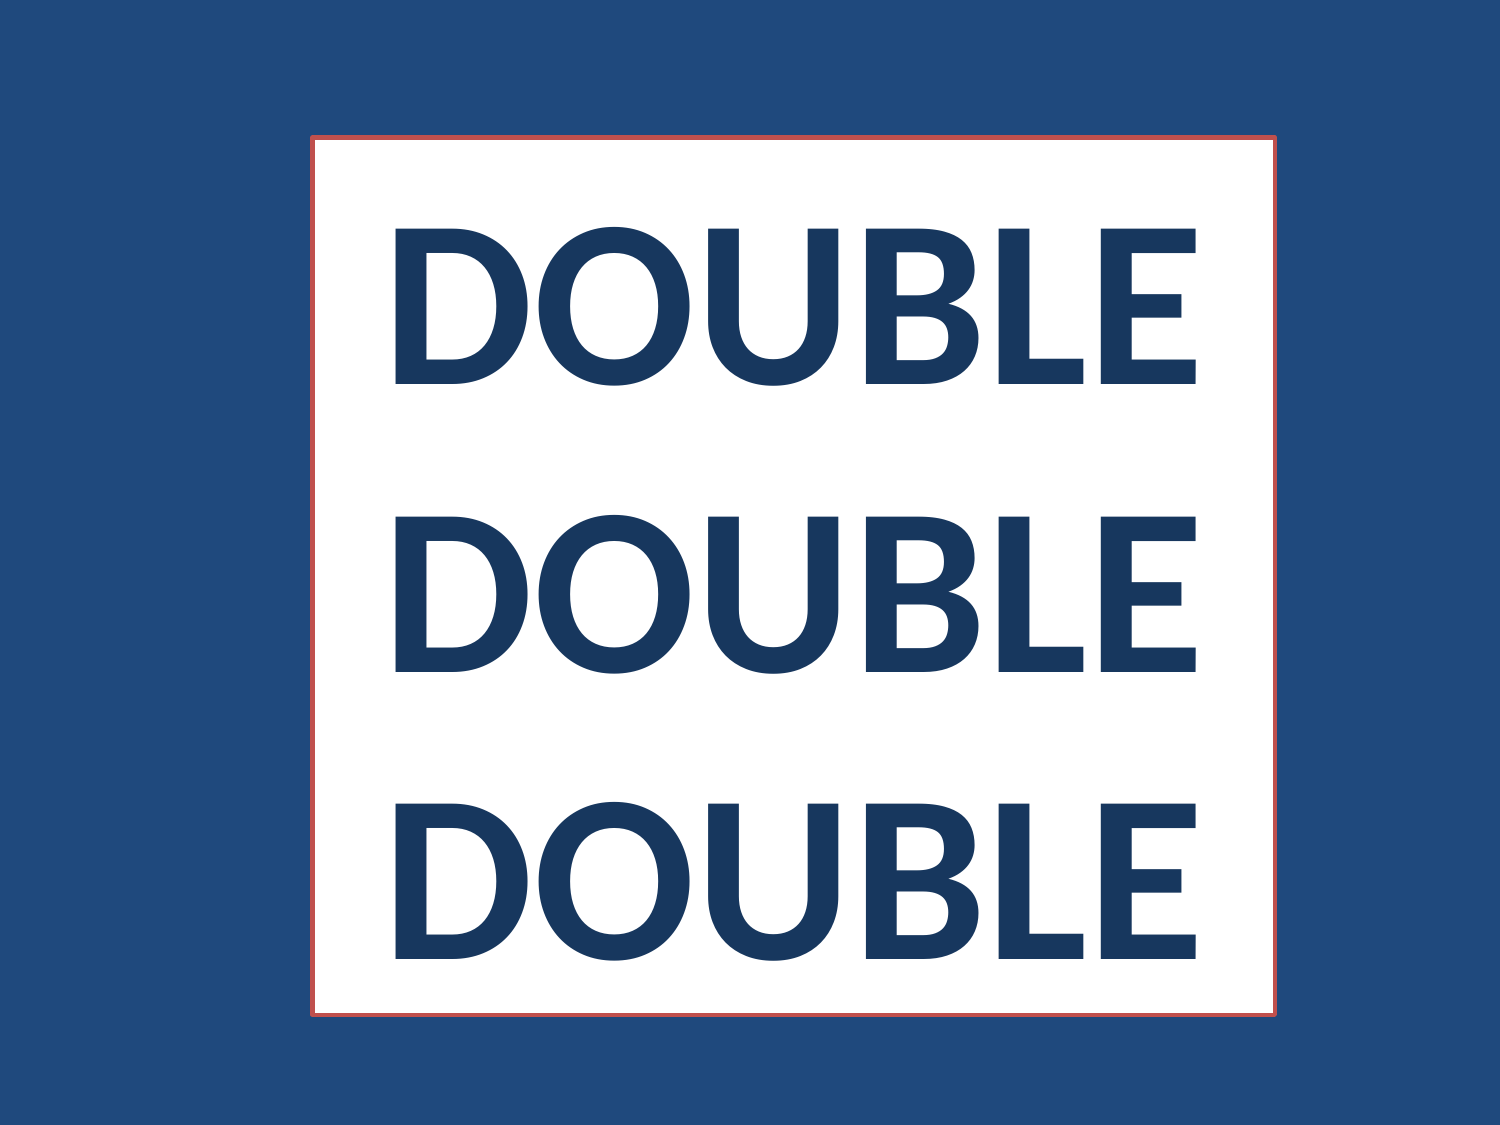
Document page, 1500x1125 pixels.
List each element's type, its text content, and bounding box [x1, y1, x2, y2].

text_box Double Double Double [310, 135, 1277, 1017]
